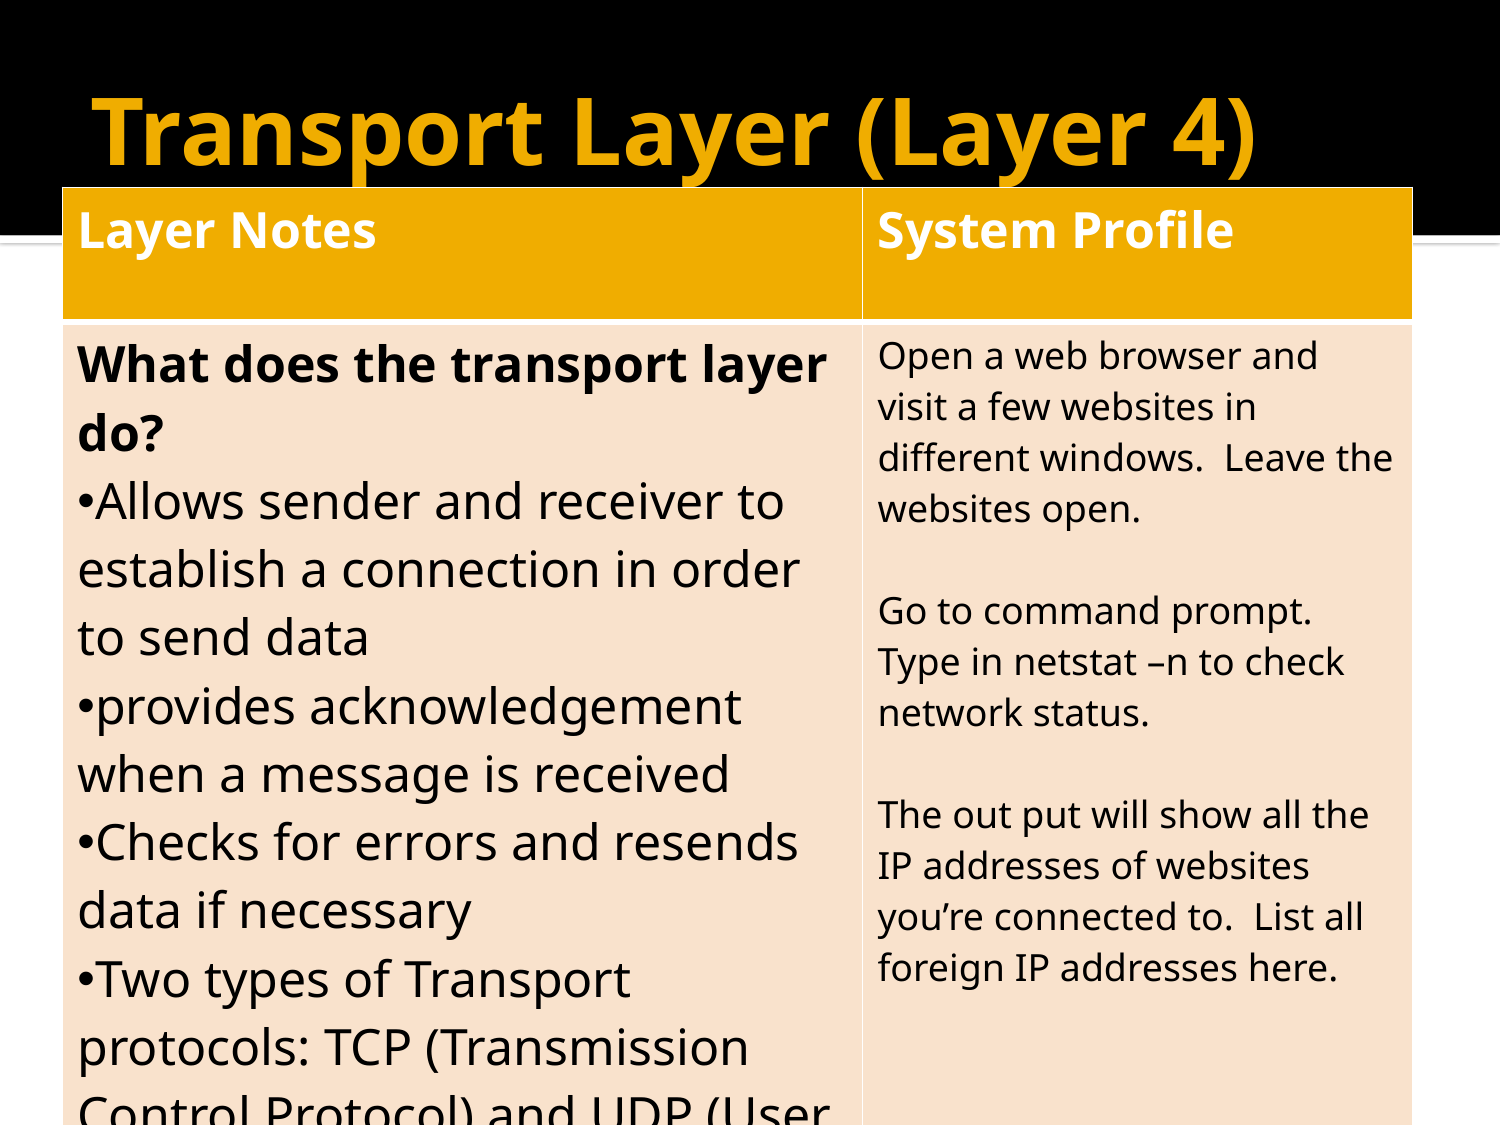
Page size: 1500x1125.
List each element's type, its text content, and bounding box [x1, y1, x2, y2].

table_cell Open a web browser and visit a few websites in different windows. Leave the websites open. Go to command prompt. Type in netstat –n to check network status. The out put will show all the IP addresses of websites you’re connected to. List all foreign IP addresses here. [863, 325, 1412, 1125]
table_header System Profile [863, 188, 1412, 319]
title Transport Layer (Layer 4) [75, 25, 1425, 231]
table_cell What does the transport layer do? Allows sender and receiver to establish a connection in order to send data provides acknowledgement when a message is received Checks for errors and resends data if necessary Two types of Transport protocols: TCP (Transmission Control Protocol) and UDP (User Datagram Protocol) [63, 325, 862, 1125]
table_header Layer Notes [63, 188, 862, 319]
